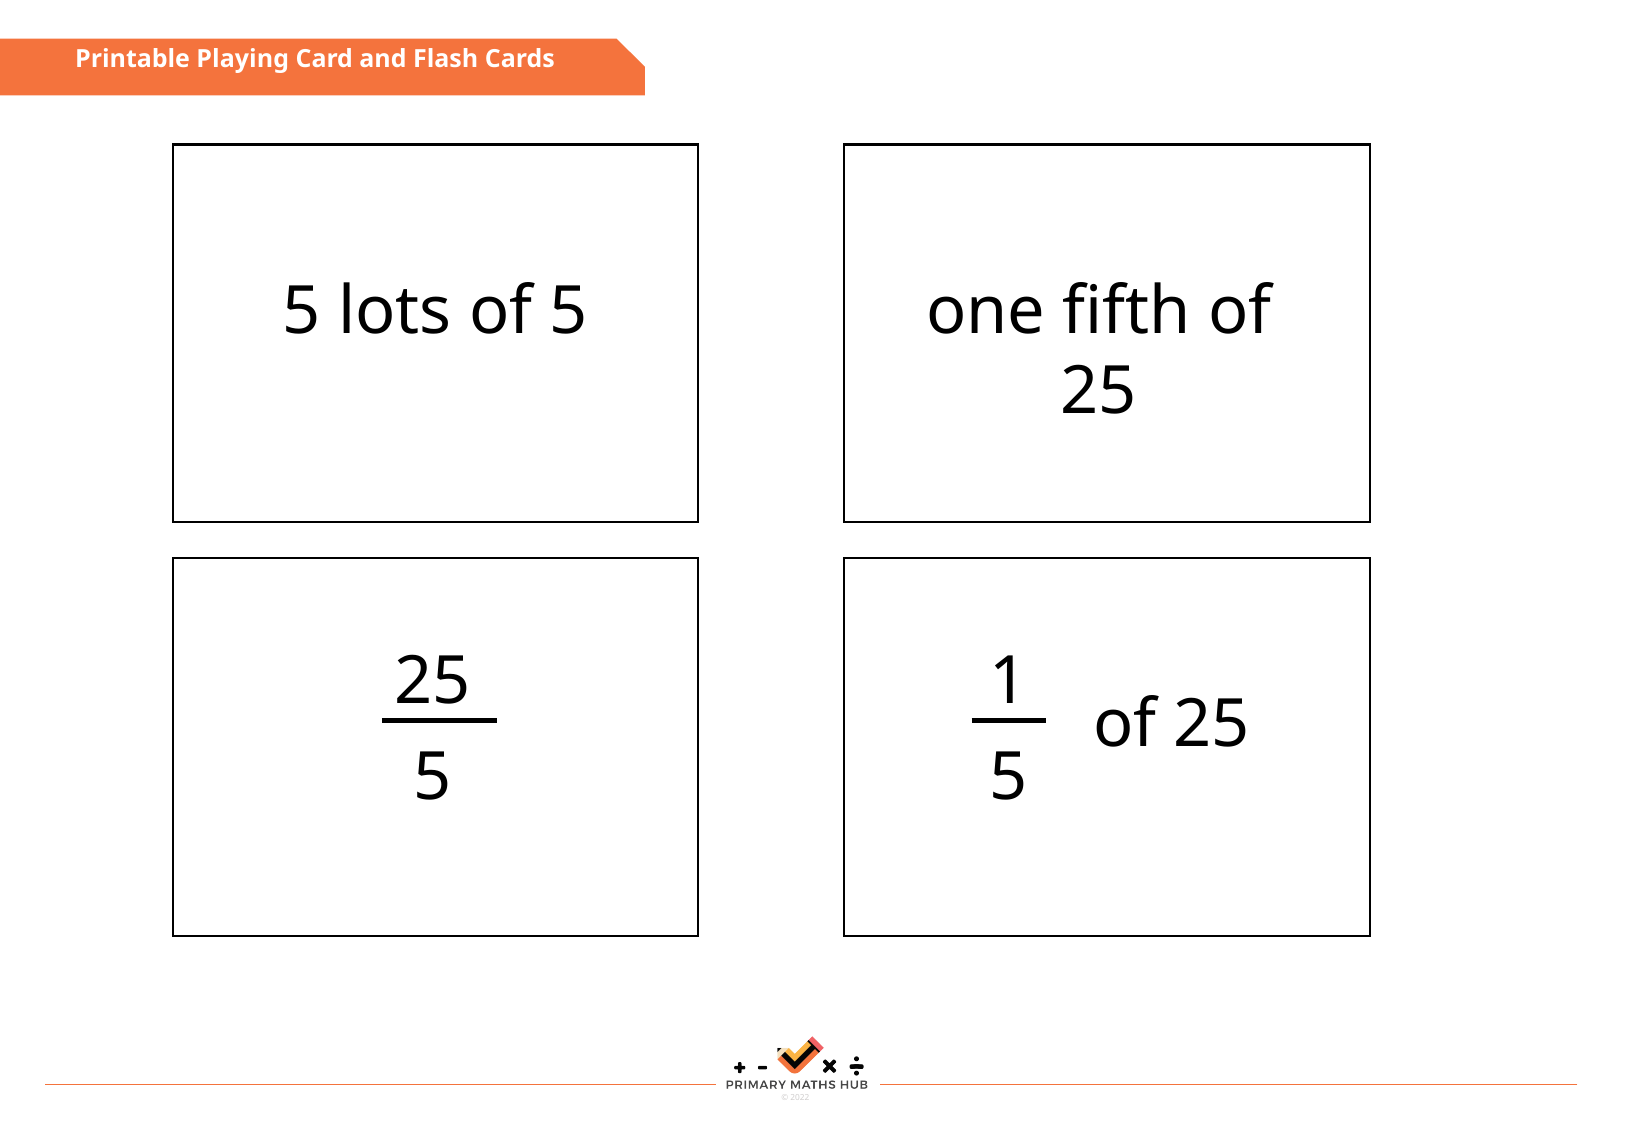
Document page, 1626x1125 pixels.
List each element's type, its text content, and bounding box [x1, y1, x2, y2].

text_box © 2022 [720, 1084, 870, 1110]
text_box [843, 557, 1371, 937]
text_box [172, 557, 699, 937]
table_header 1 [972, 625, 1046, 718]
text_box [172, 355, 699, 523]
text_box [172, 143, 699, 259]
table_header 25 [368, 625, 497, 720]
text_box one fifth of 25 [879, 259, 1319, 435]
text_box Printable Playing Card and Flash Cards [0, 37, 646, 97]
text_box [843, 143, 1371, 523]
table_cell 5 [368, 720, 497, 815]
picture [722, 1034, 872, 1094]
text_box of 25 [1052, 672, 1292, 767]
table_cell 5 [972, 723, 1046, 815]
text_box 5 lots of 5 [172, 259, 699, 355]
